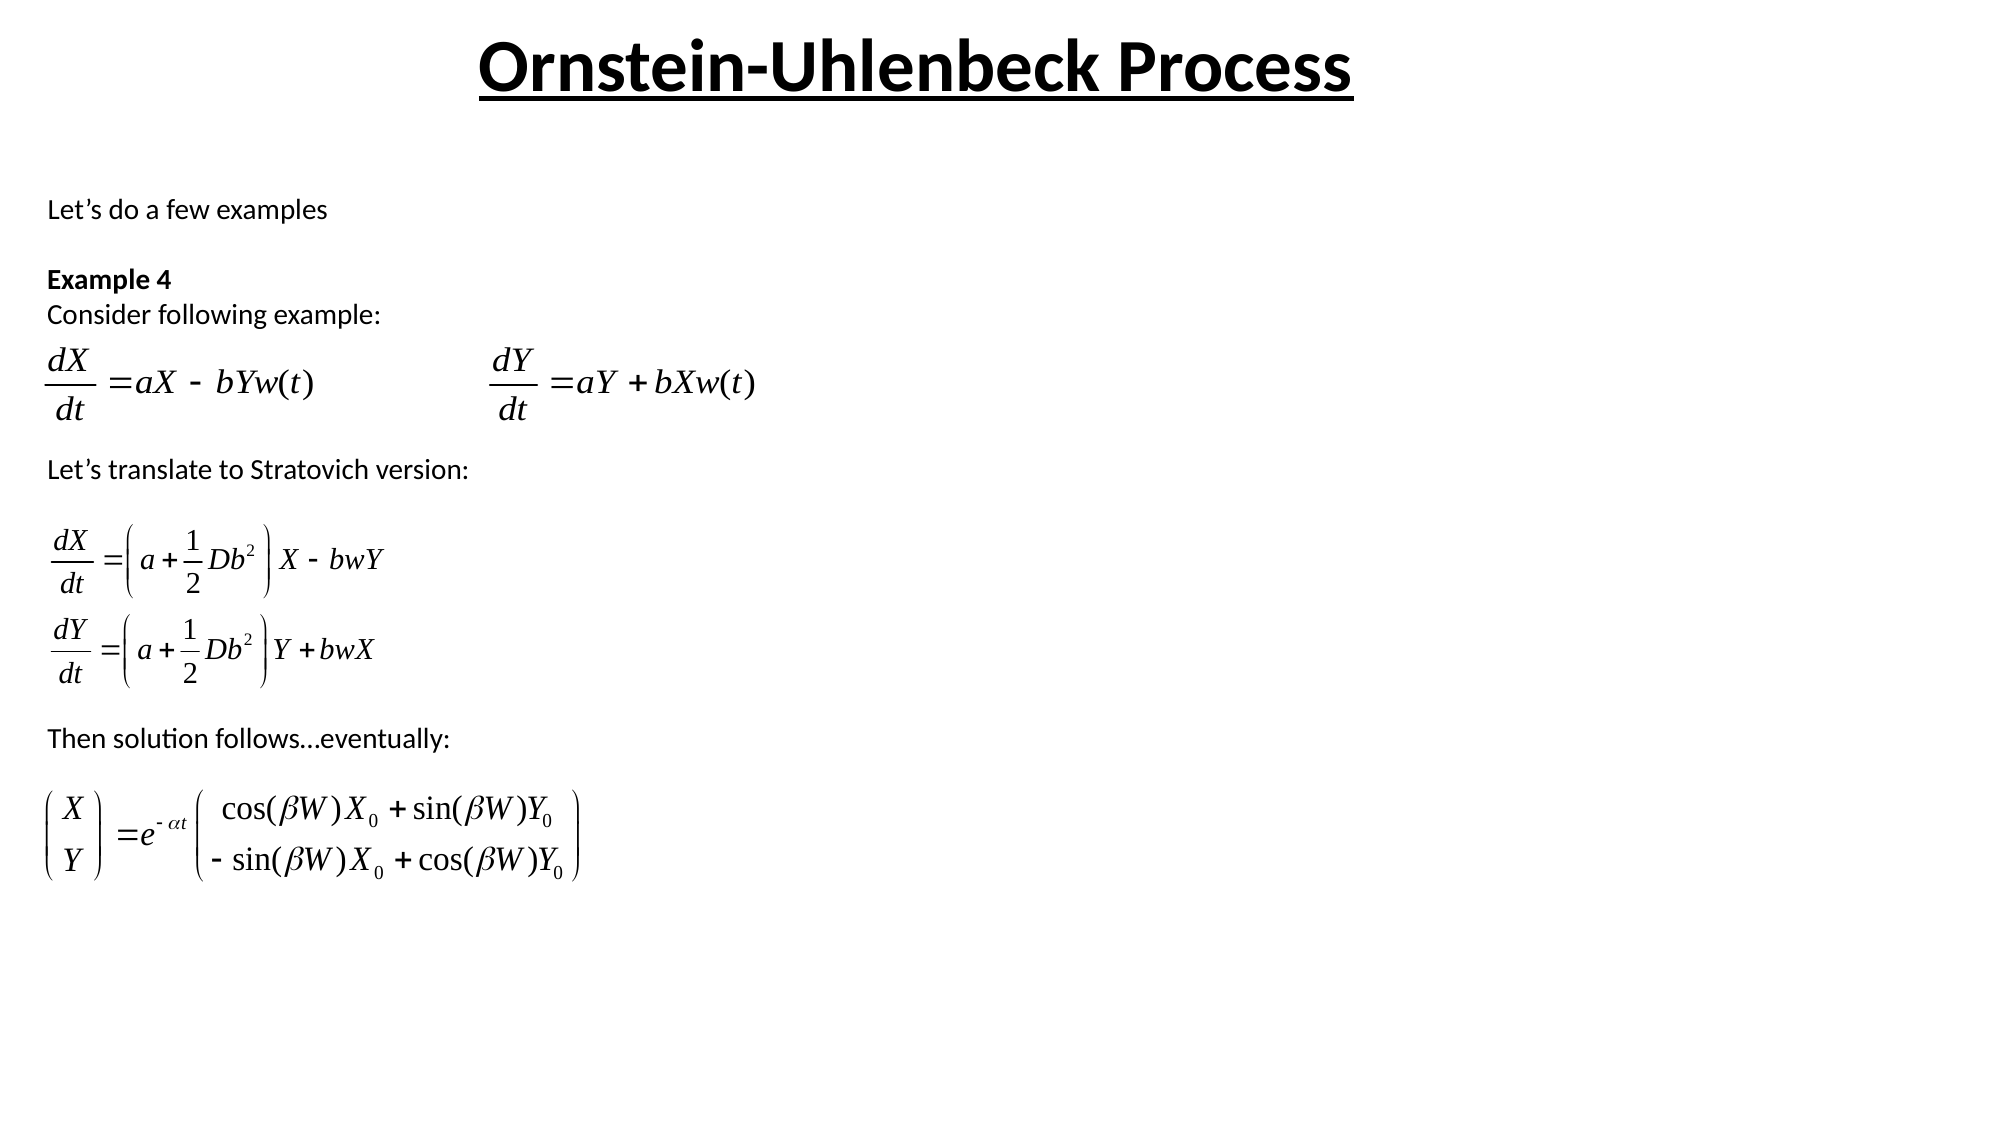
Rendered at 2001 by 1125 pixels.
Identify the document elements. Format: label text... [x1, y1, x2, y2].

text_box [38, 782, 588, 891]
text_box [39, 339, 764, 428]
text_box Let’s translate to Stratovich version: [32, 443, 687, 493]
text_box Let’s do a few examples [32, 182, 344, 233]
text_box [46, 518, 392, 696]
text_box Then solution follows…eventually: [32, 711, 612, 762]
text_box Ornstein-Uhlenbeck Process [463, 17, 1407, 117]
text_box Example 4 Consider following example: [32, 253, 432, 338]
